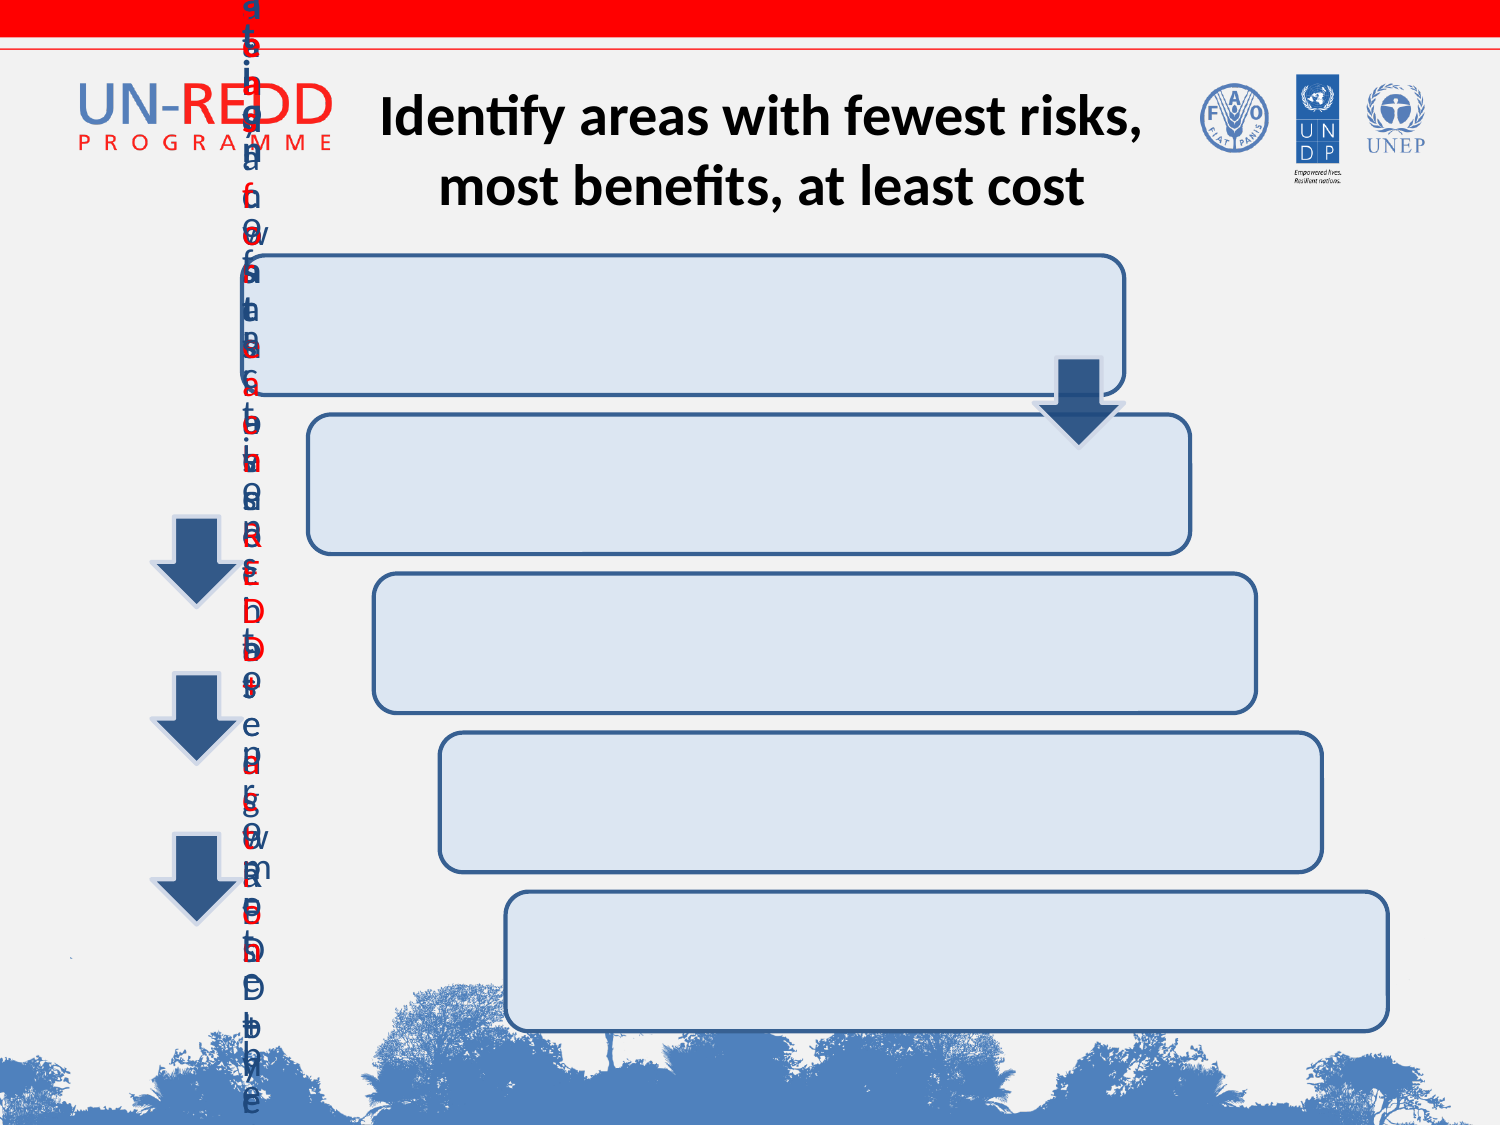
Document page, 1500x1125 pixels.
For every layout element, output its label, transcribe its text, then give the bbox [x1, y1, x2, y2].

title Identify areas with fewest risks, most benefits, at least cost [348, 58, 1176, 236]
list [241, 255, 1389, 1032]
picture [0, 821, 1500, 1125]
picture [1200, 74, 1425, 193]
picture [74, 74, 345, 155]
